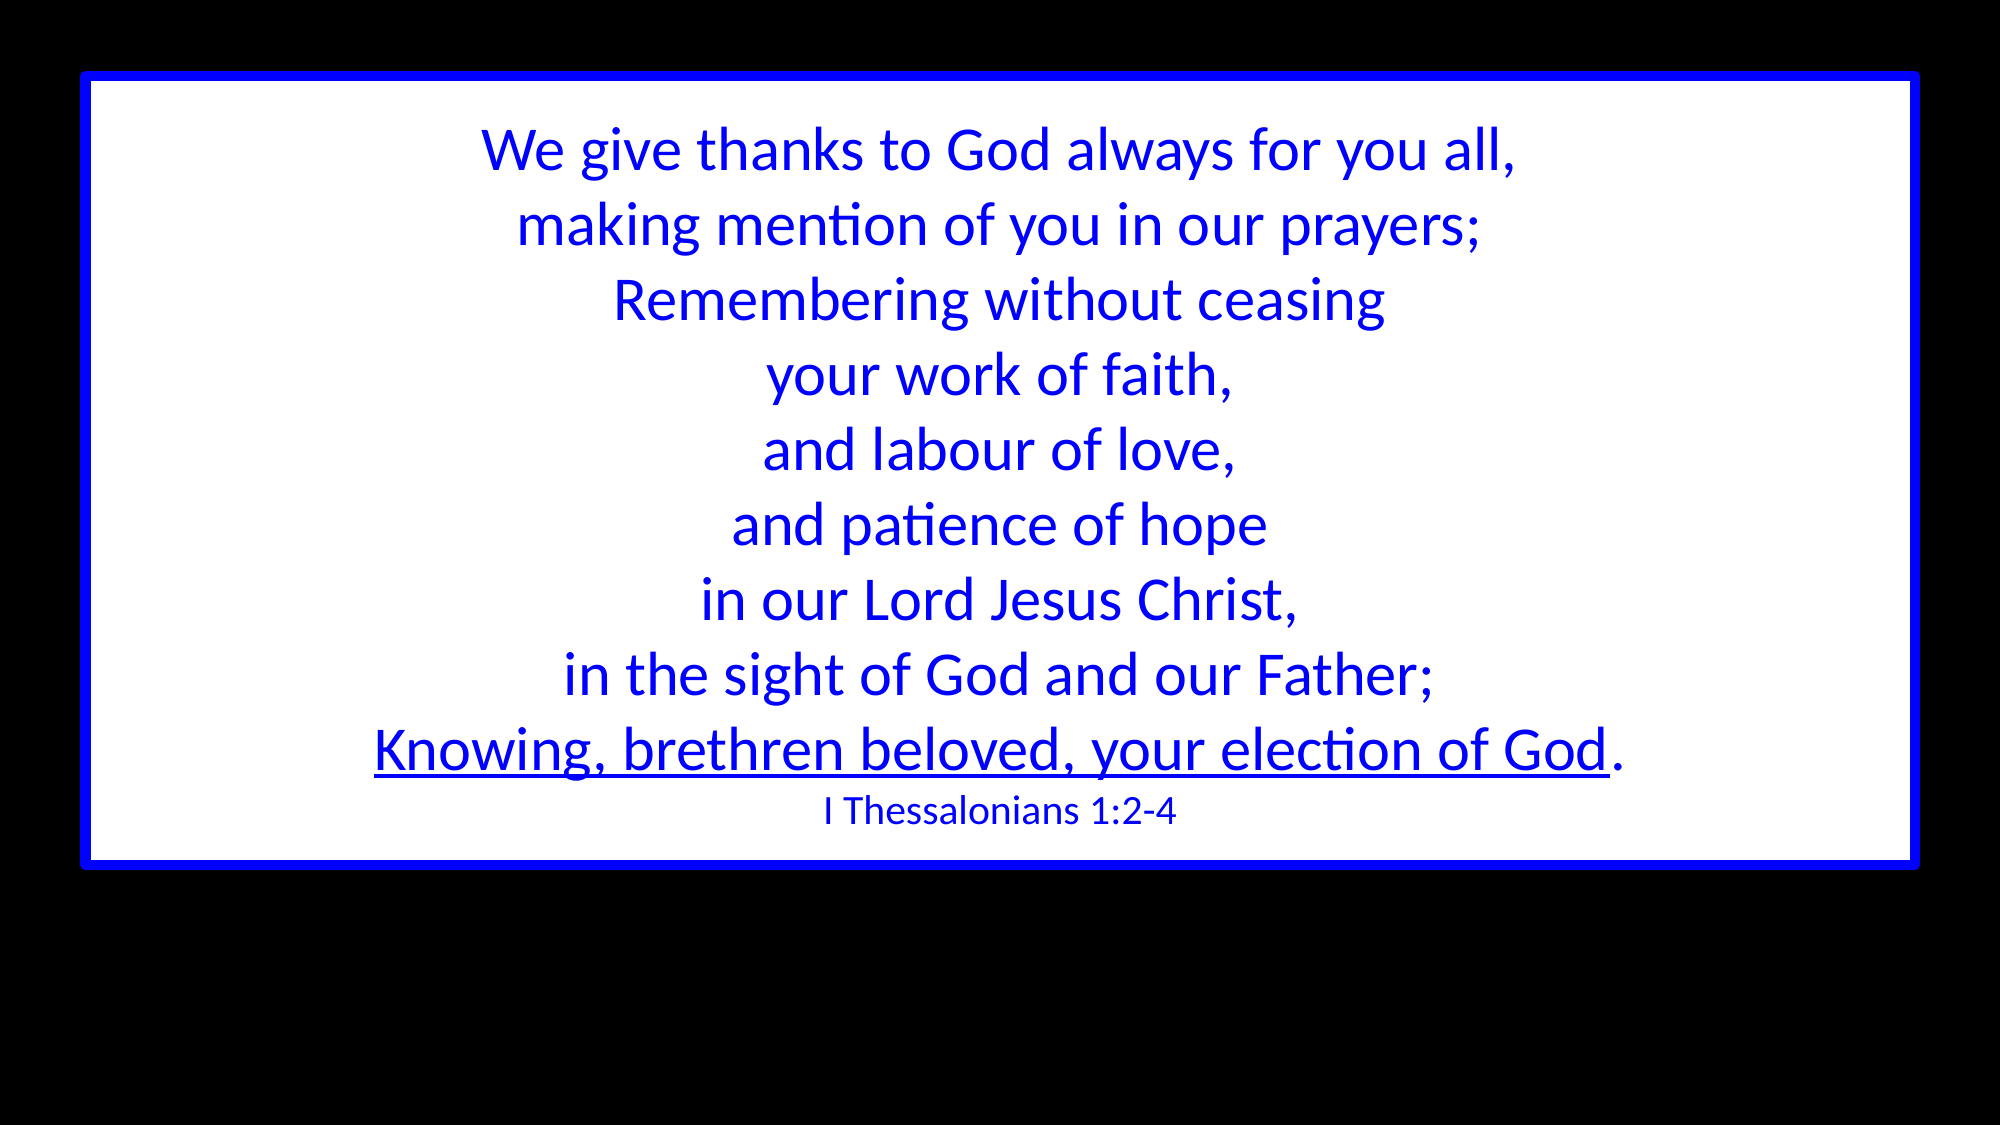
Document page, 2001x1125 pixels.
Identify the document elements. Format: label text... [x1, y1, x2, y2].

text_box We give thanks to God always for you all, making mention of you in our prayers; Remembering without ceasing your work of faith, and labour of love, and patience of hope in our Lord Jesus Christ, in the sight of God and our Father; Knowing, brethren beloved, your election of God. I Thessalonians 1:2-4 [85, 75, 1915, 865]
